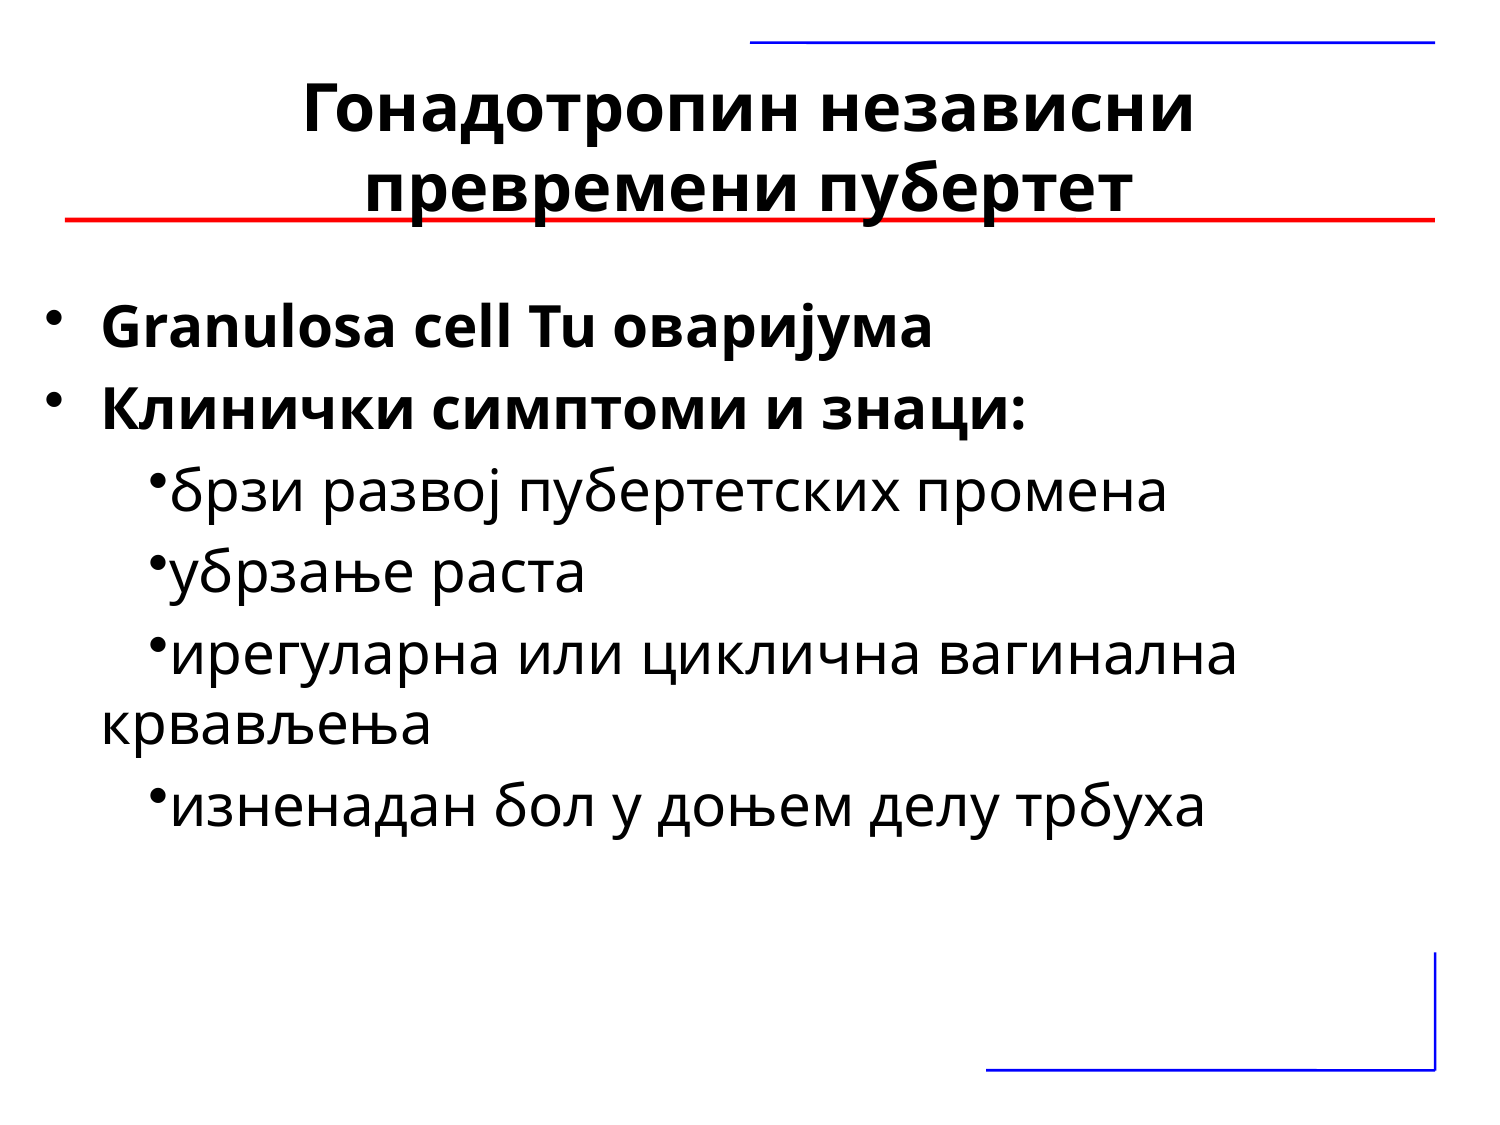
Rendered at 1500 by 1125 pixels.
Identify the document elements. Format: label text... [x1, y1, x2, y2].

title Гонадотропин независни превремени пубертет [74, 19, 1424, 233]
list Granulosa cell Tu оваријума Клинички симптоми и знаци: брзи развој пубертетских промена убрзање раста ирегуларна или циклична вагинална крвављења изненадан бол у доњем делу трбуха [29, 281, 1426, 1006]
